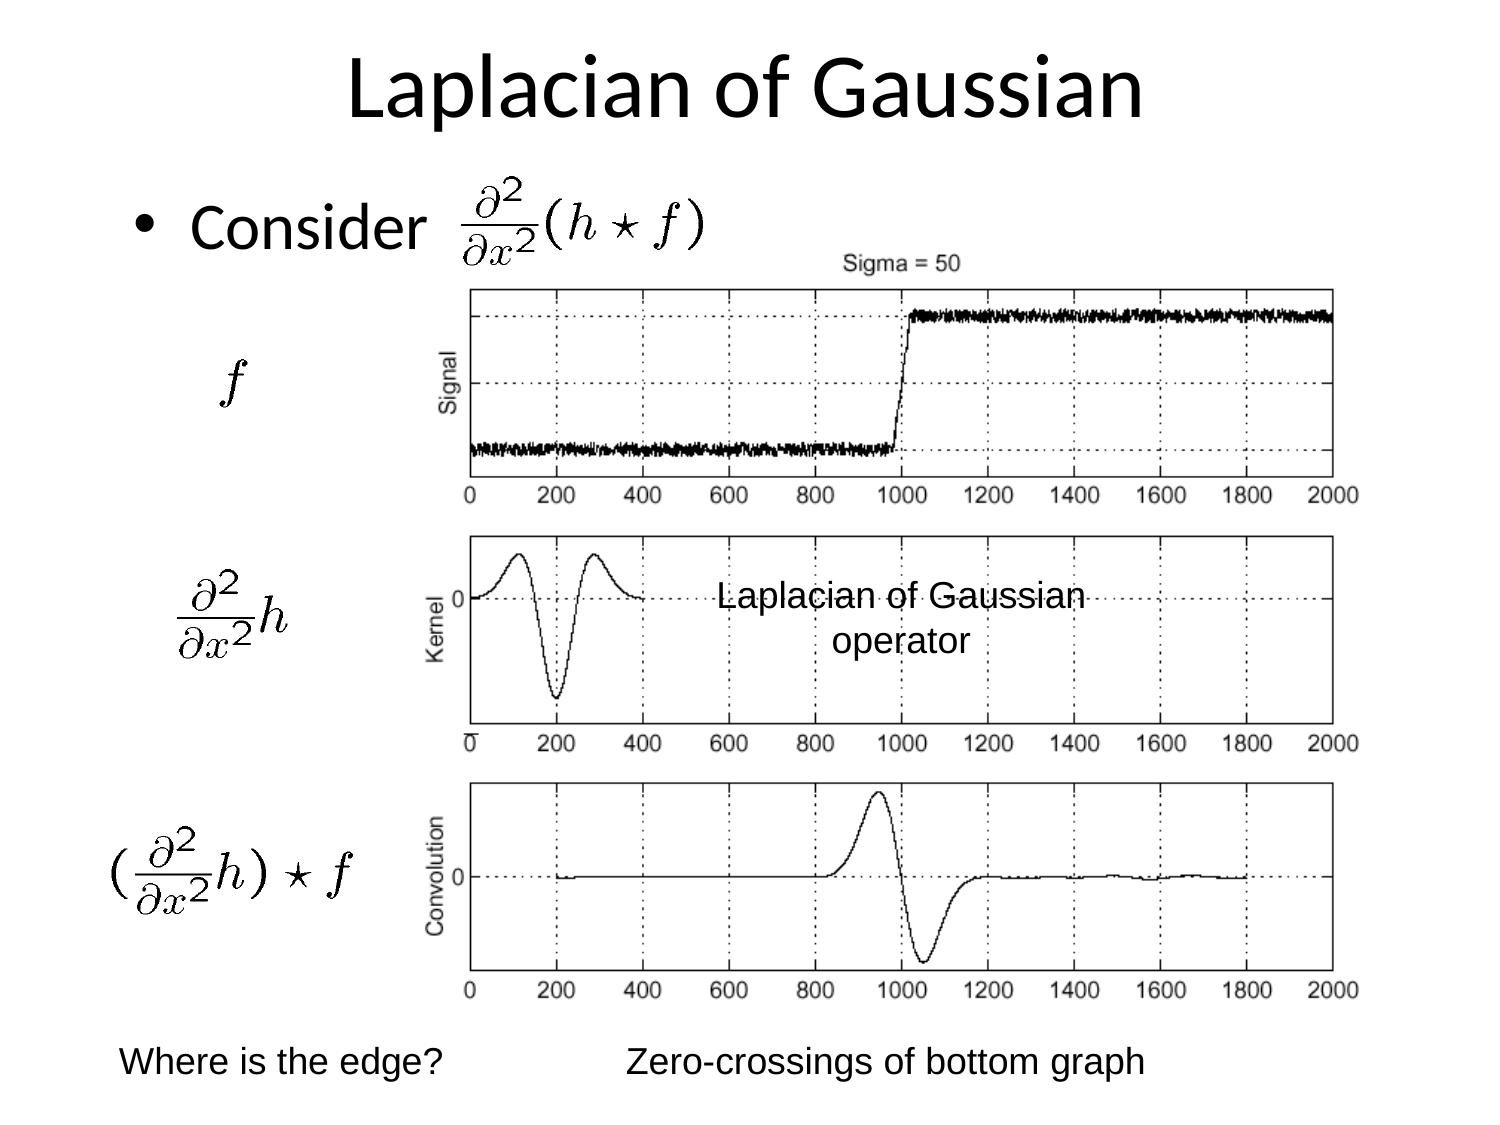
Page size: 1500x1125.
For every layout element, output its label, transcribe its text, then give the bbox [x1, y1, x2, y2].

list Consider [112, 174, 1388, 1125]
text_box Where is the edge? [112, 1037, 619, 1111]
text_box Zero-crossings of bottom graph [619, 1037, 1374, 1111]
title Laplacian of Gaussian [112, 0, 1388, 163]
picture [175, 569, 289, 659]
picture [110, 825, 355, 915]
picture [415, 176, 1371, 1019]
picture [218, 357, 248, 408]
